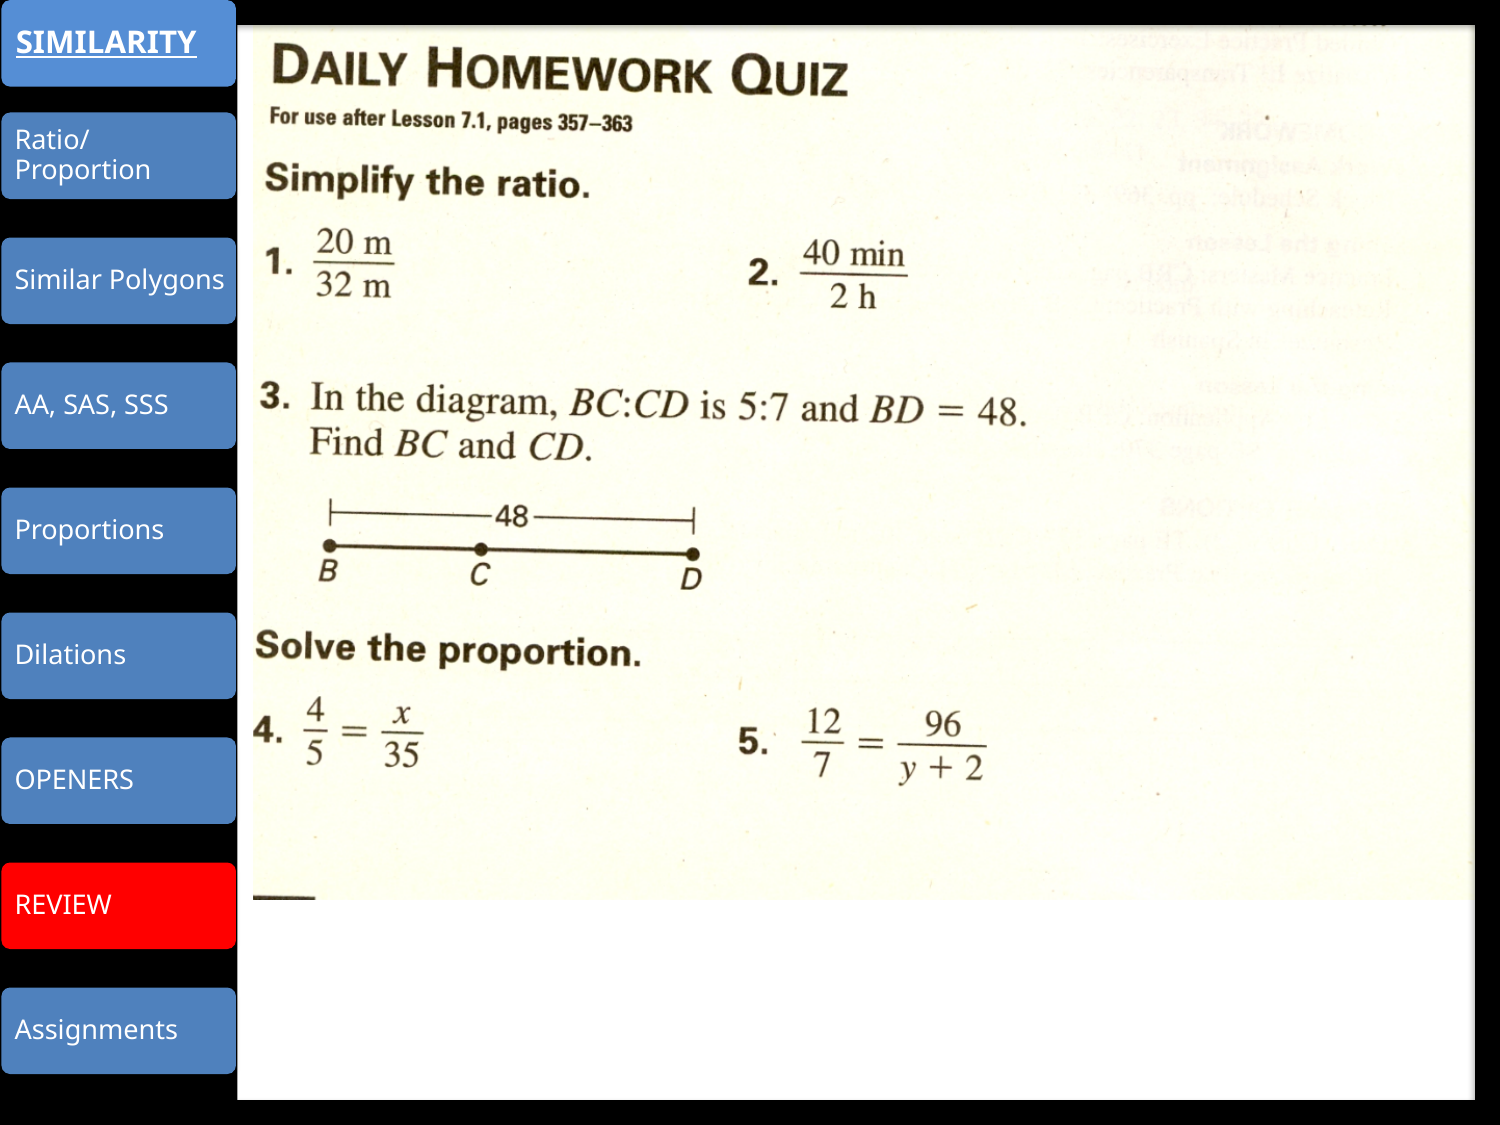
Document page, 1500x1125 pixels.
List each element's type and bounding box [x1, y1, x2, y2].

text_box [238, 0, 1500, 1125]
text_box [0, 0, 238, 1125]
